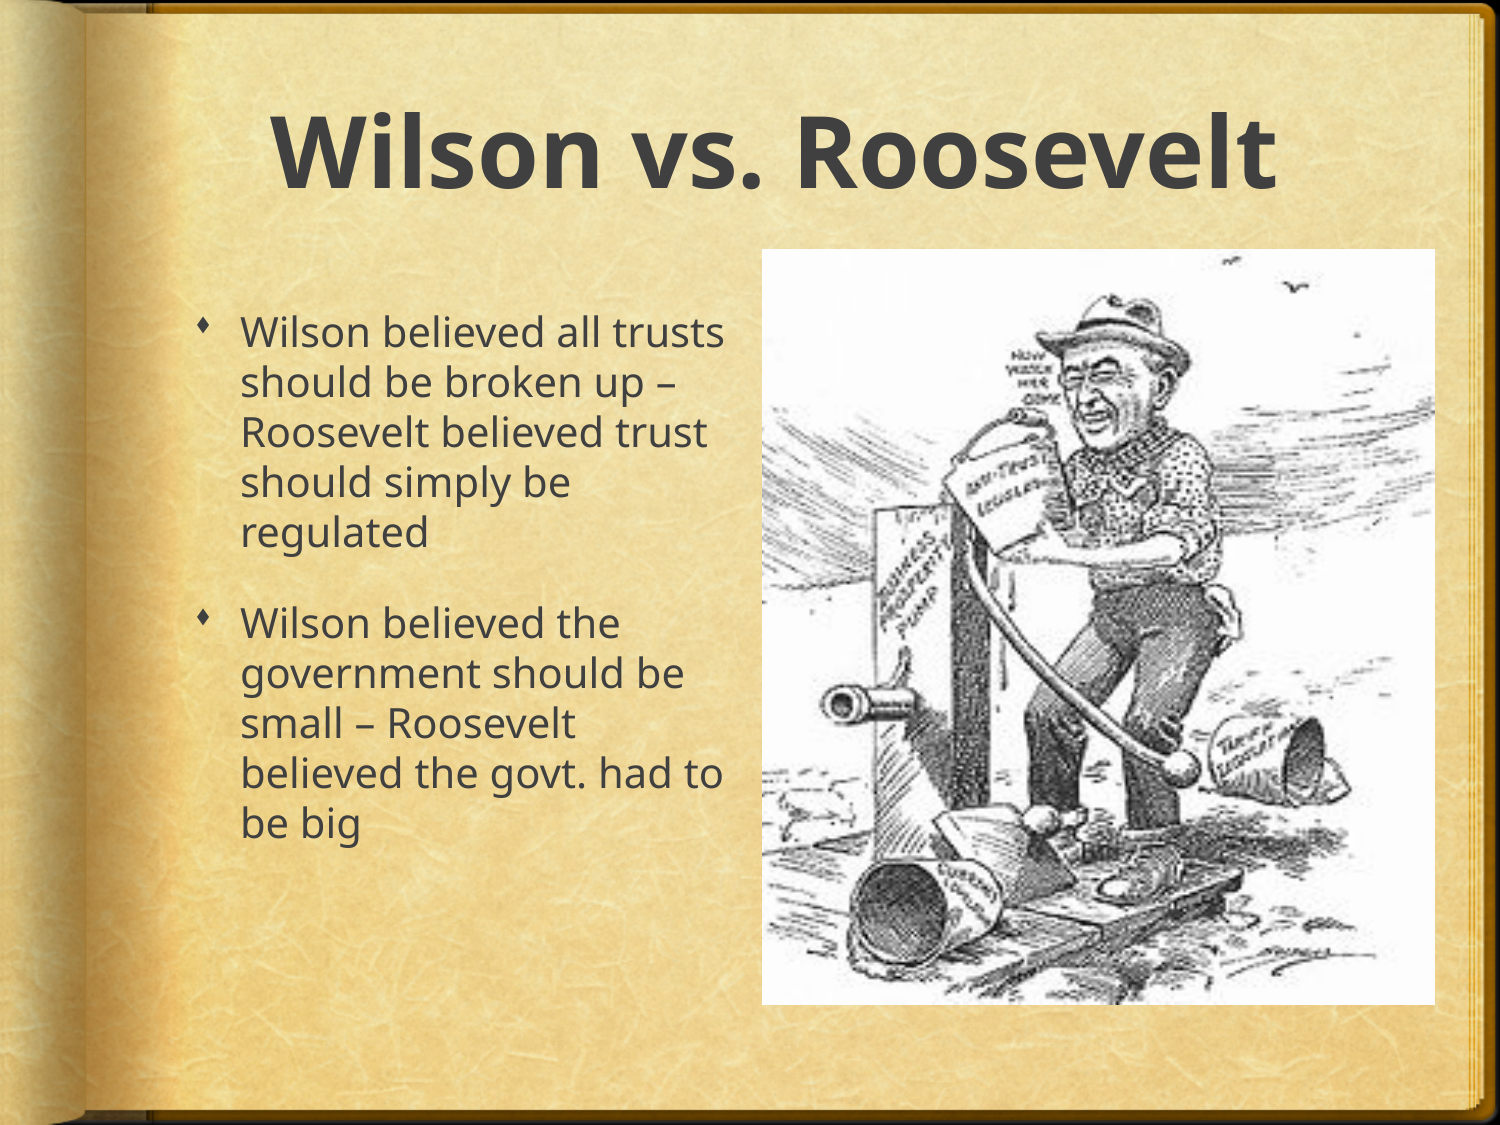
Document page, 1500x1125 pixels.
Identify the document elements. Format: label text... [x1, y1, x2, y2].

picture [0, 0, 1500, 1125]
list Wilson believed all trusts should be broken up – Roosevelt believed trust should simply be regulated Wilson believed the government should be small – Roosevelt believed the govt. had to be big [178, 297, 742, 1005]
title Wilson vs. Roosevelt [178, 45, 1372, 265]
